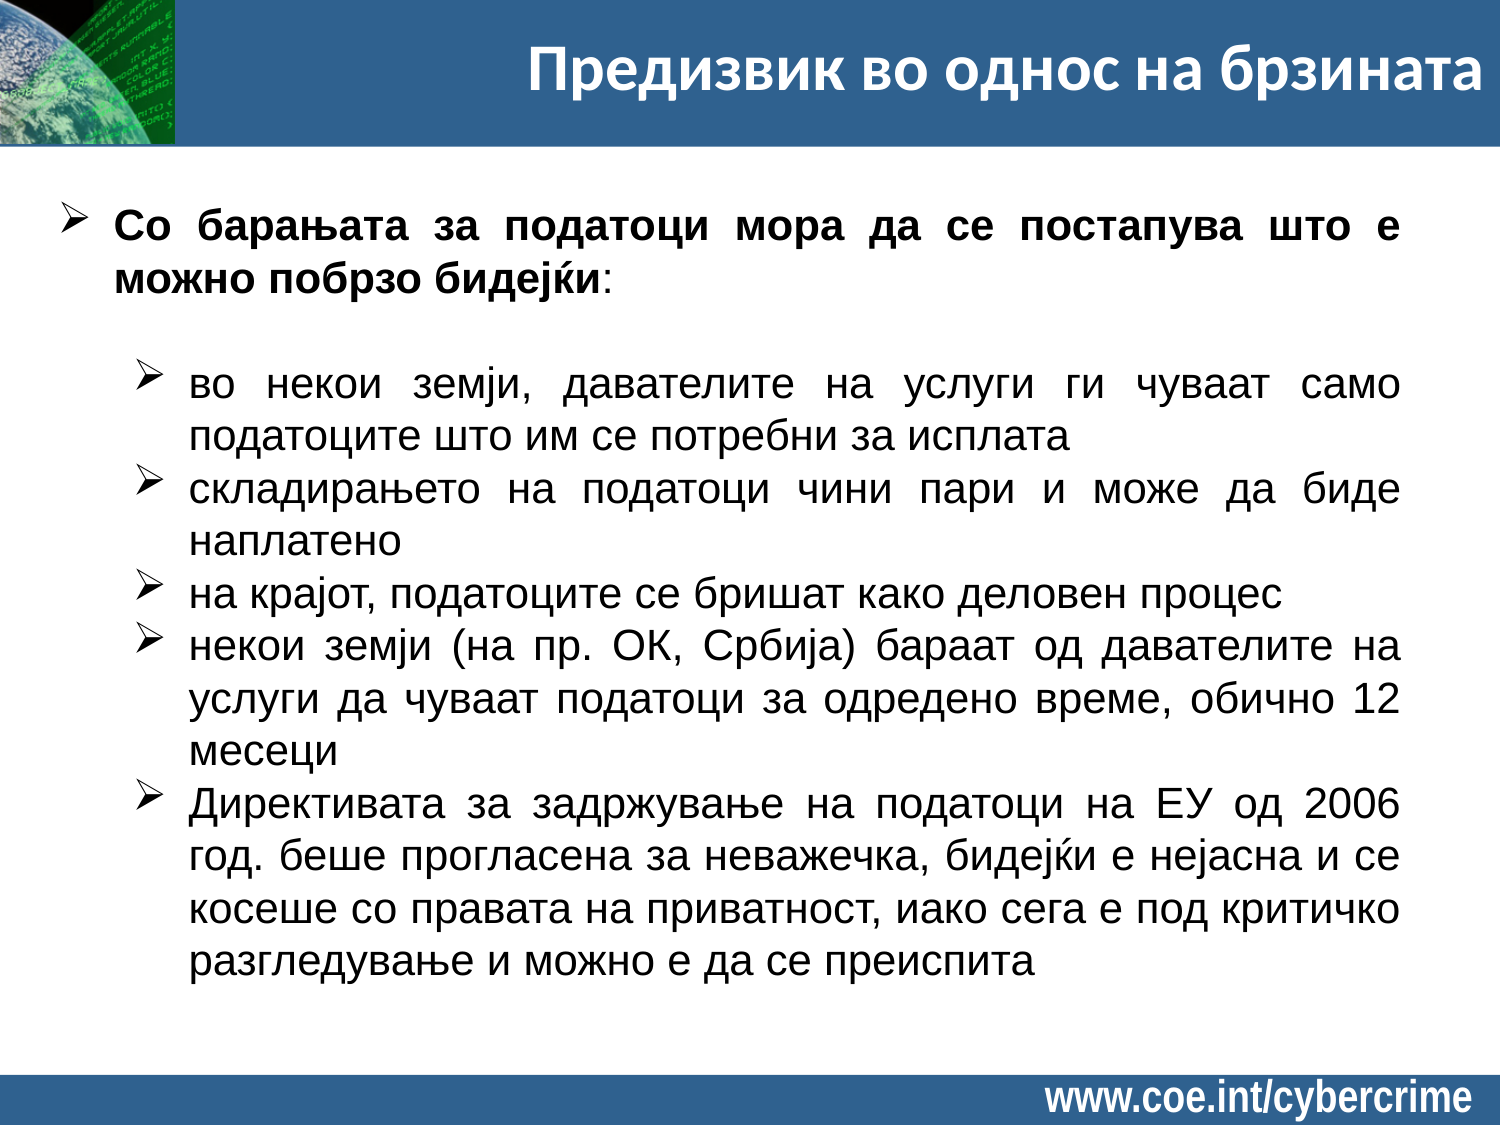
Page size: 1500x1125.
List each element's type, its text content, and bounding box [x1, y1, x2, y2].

text_box Предизвик во однос на брзината [177, 0, 1500, 149]
text_box Со барањата за податоци мора да се постапува што е можно побрзо бидејќи: во некои земји, давателите на услуги ги чуваат само податоците што им се потребни за исплата складирањето на податоци чини пари и може да биде наплатено на крајот, податоците се бришат како деловен процес некои земји (на пр. ОК, Србија) бараат од давателите на услуги да чуваат податоци за одредено време, обично 12 месеци Директивата за задржување на податоци на ЕУ од 2006 год. беше прогласена за неважечка, бидејќи е нејасна и се косеше со правата на приватност, иако сега е под критичко разгледување и можно е да се преиспита [42, 189, 1417, 992]
picture [0, 0, 175, 144]
text_box [0, 1073, 1030, 1125]
text_box www.coe.int/cybercrime [1030, 1059, 1500, 1125]
